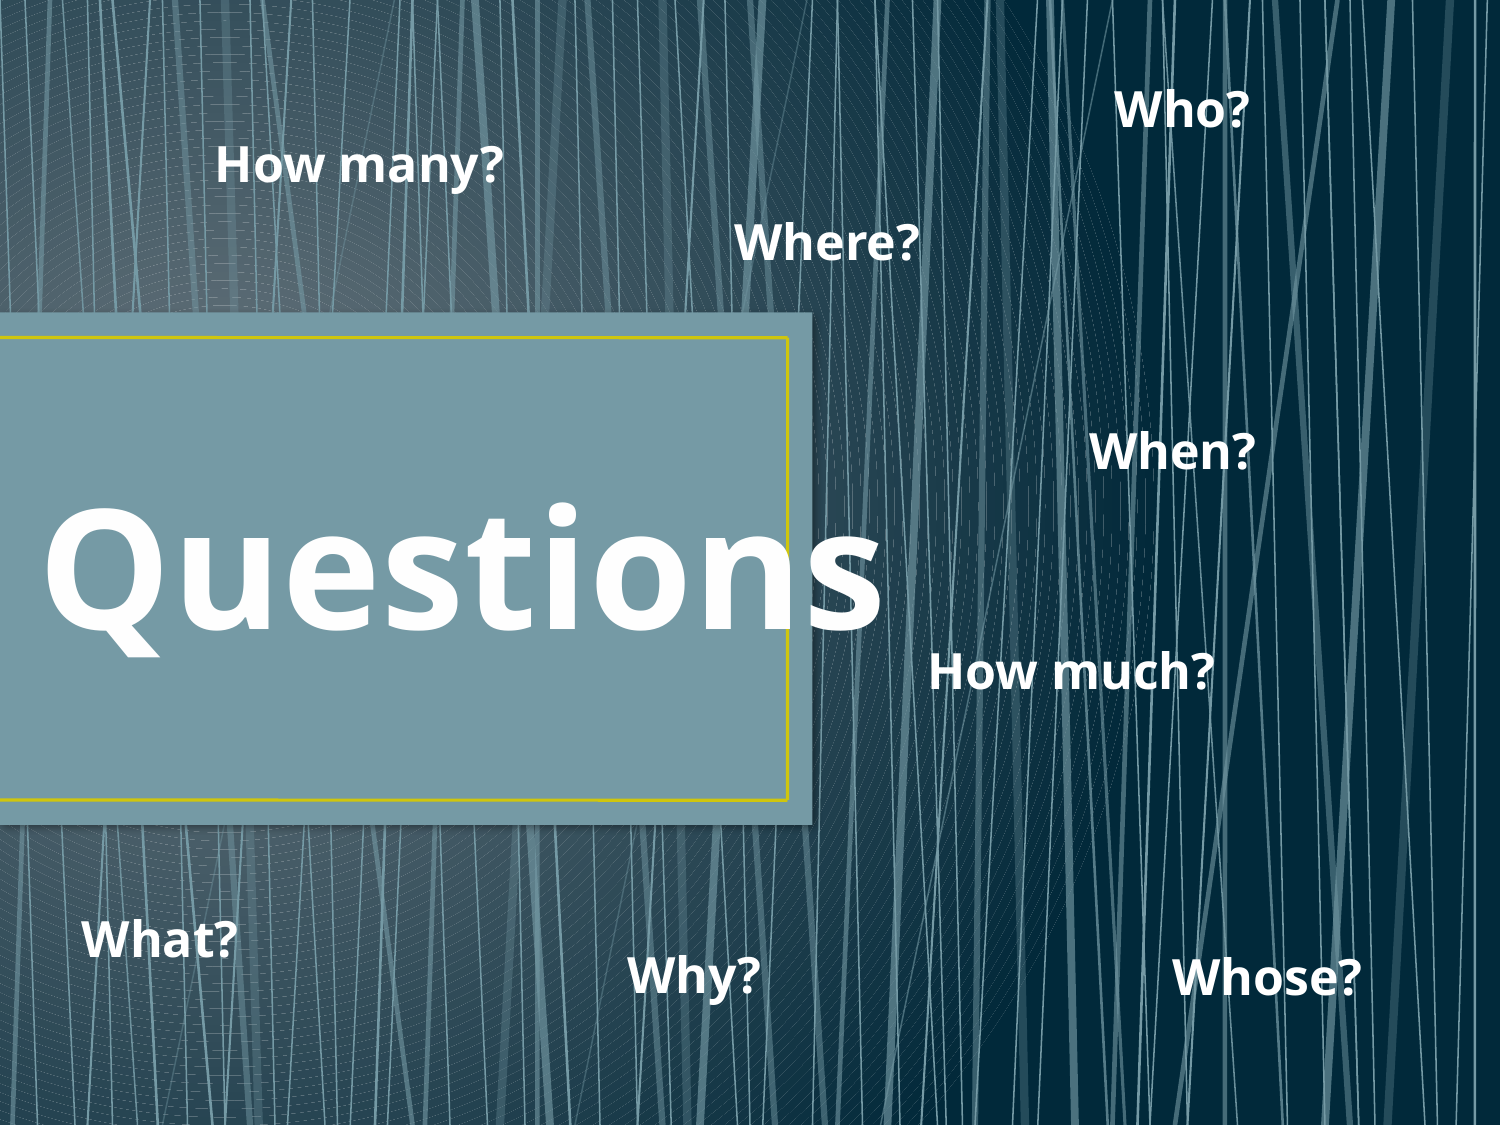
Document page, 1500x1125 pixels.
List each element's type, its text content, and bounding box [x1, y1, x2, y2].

text_box Whose? [1157, 937, 1500, 1013]
text_box Why? [612, 936, 1050, 1012]
text_box Where? [720, 202, 1158, 278]
title Questions [23, 376, 1202, 671]
text_box How much? [912, 632, 1350, 708]
text_box What? [67, 899, 505, 975]
text_box When? [1074, 412, 1500, 488]
text_box Who? [1099, 69, 1500, 145]
text_box How many? [199, 124, 638, 200]
